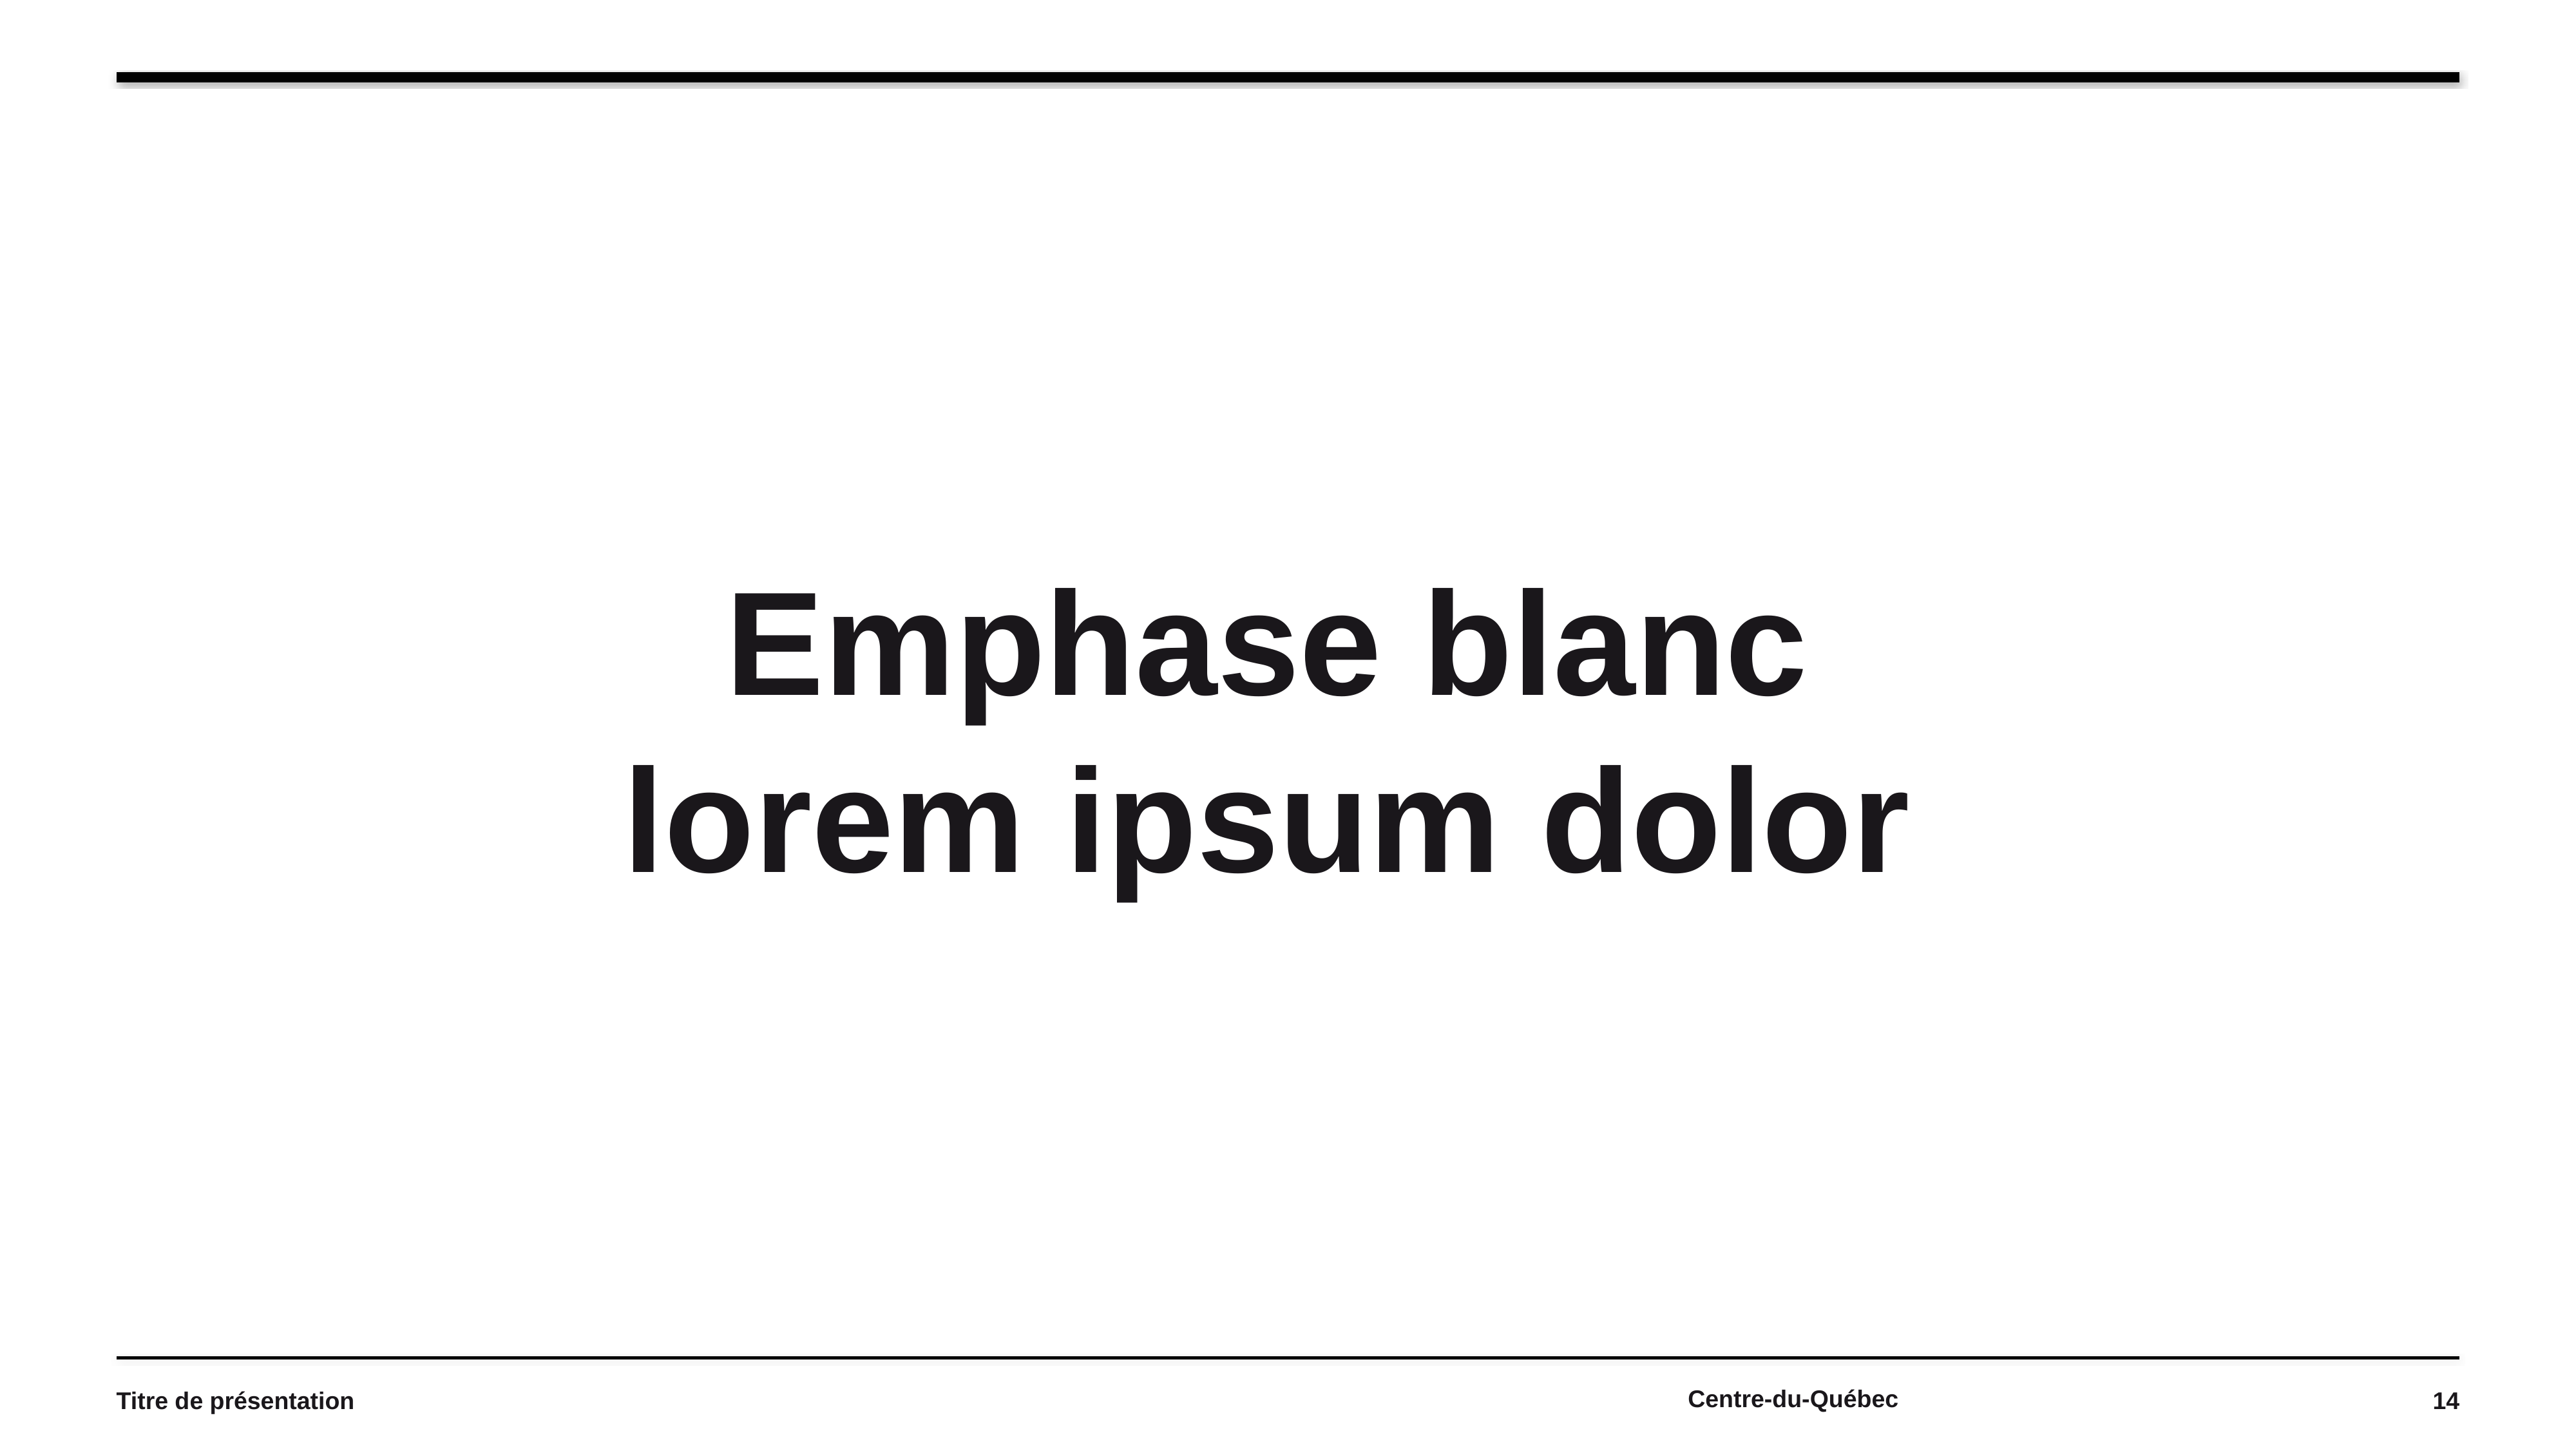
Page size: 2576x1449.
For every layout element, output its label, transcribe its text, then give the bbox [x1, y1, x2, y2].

title Emphase blanc lorem ipsum dolor [116, 155, 2460, 1294]
footer Titre de présentation [116, 1383, 1566, 1416]
slide_number 14 [2394, 1383, 2460, 1416]
